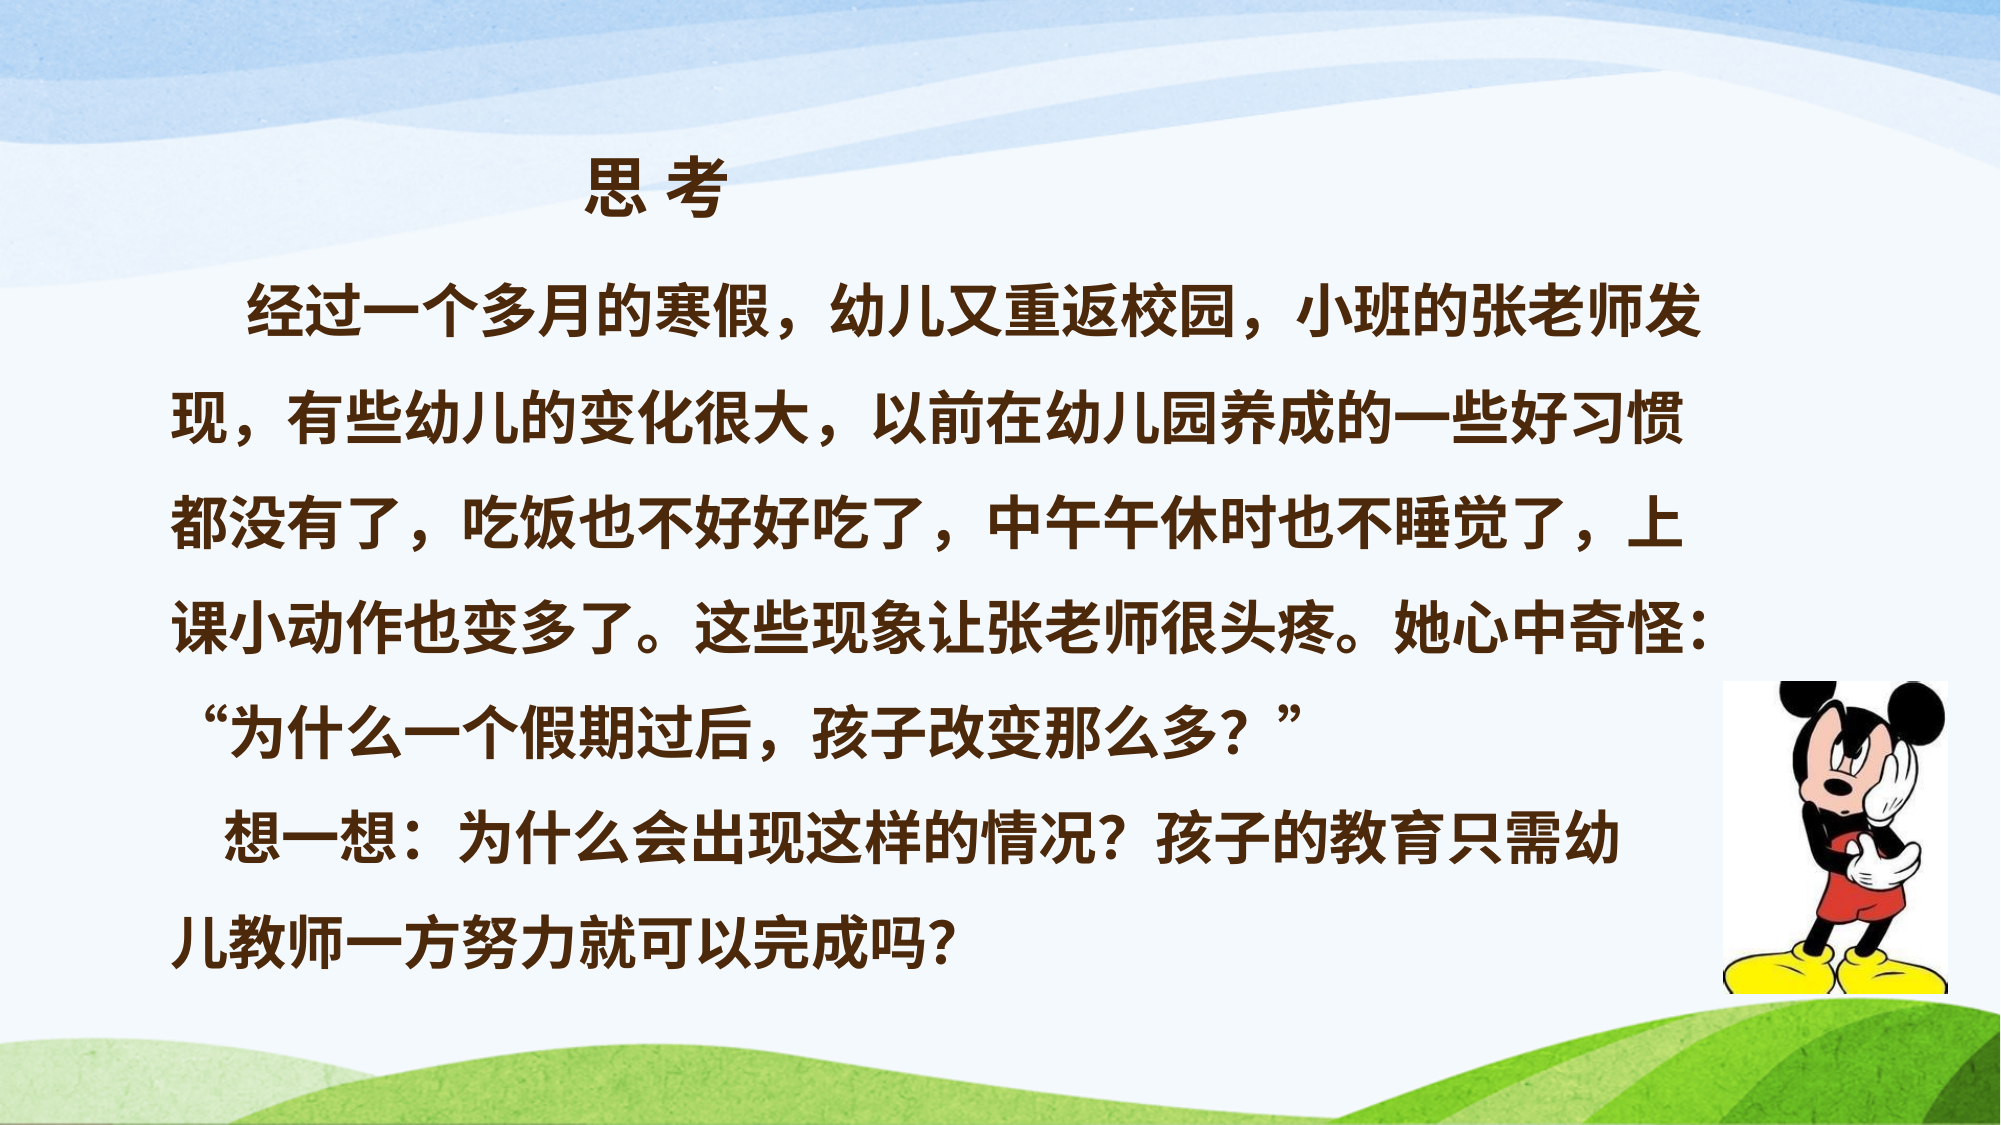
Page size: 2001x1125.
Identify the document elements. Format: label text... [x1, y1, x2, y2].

title 思 考 经过一个多月的寒假，幼儿又重返校园，小班的张老师发现，有些幼儿的变化很大，以前在幼儿园养成的一些好习惯都没有了，吃饭也不好好吃了，中午午休时也不睡觉了，上课小动作也变多了。这些现象让张老师很头疼。她心中奇怪：“为什么一个假期过后，孩子改变那么多？” 想一想：为什么会出现这样的情况？孩子的教育只需幼 儿教师一方努力就可以完成吗？ [155, 783, 1723, 984]
picture [0, 0, 2001, 1125]
